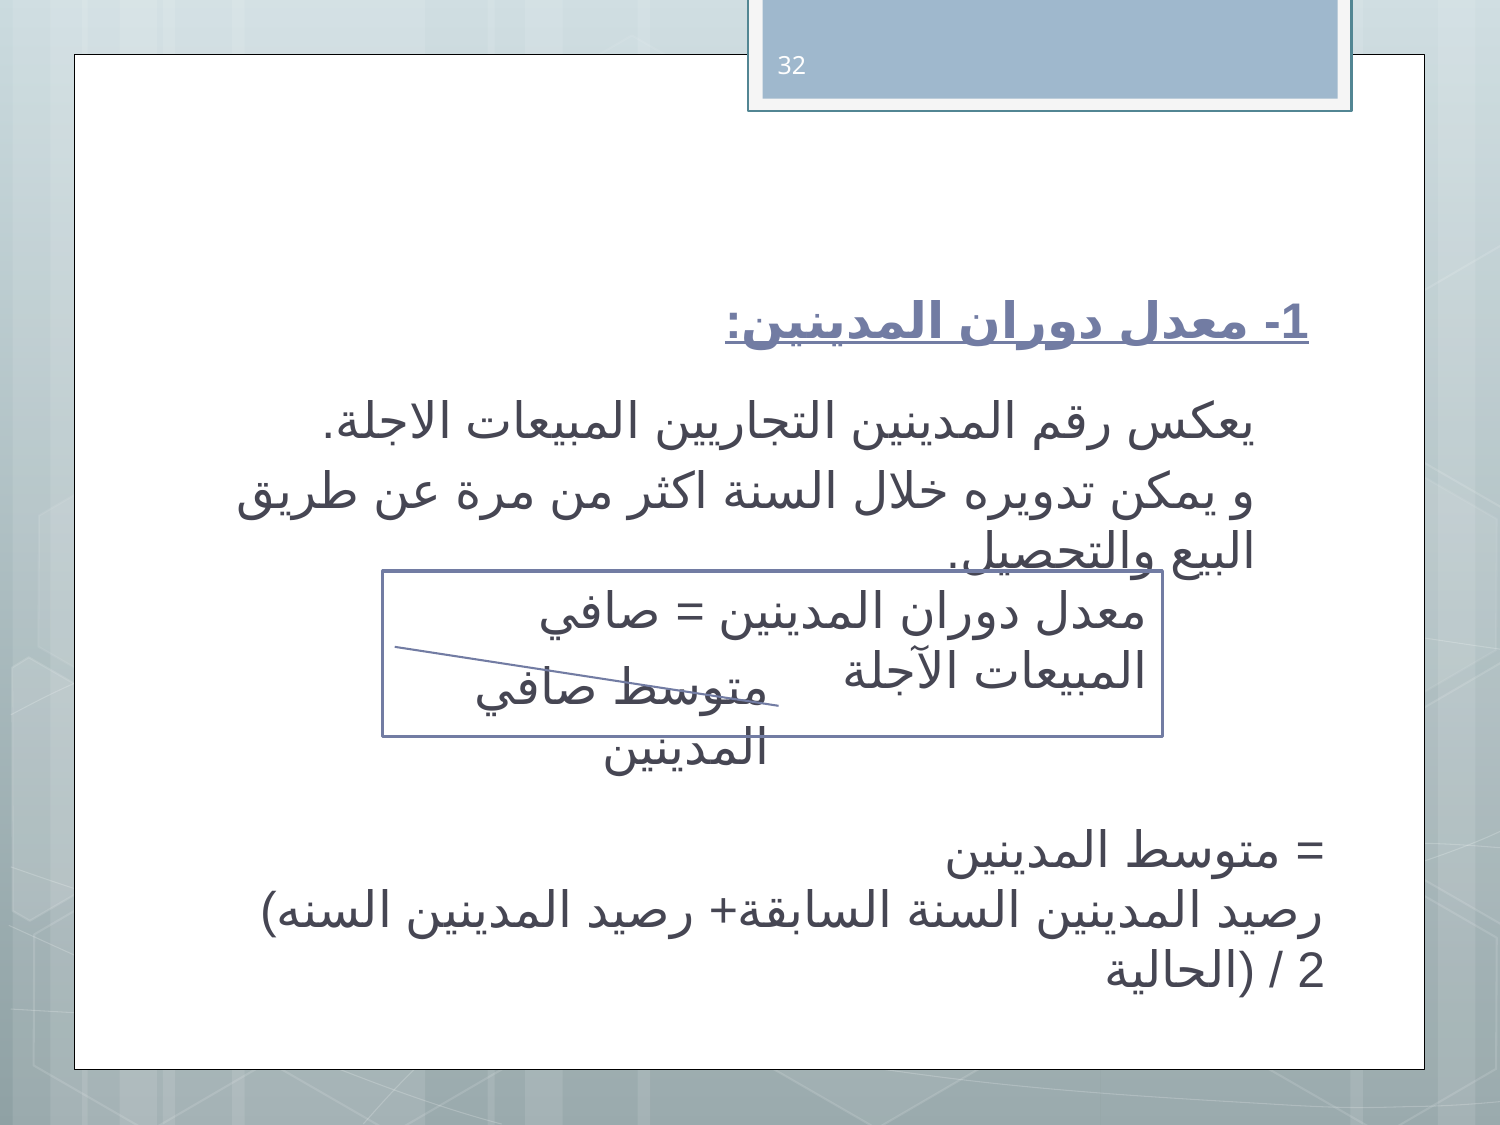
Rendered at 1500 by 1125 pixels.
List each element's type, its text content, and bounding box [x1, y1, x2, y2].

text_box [364, 570, 1163, 737]
slide_number 32 [762, 36, 982, 97]
text_box متوسط المدينين = (رصيد المدينين السنة السابقة+ رصيد المدينين السنه الحالية) / 2 [217, 810, 1340, 1006]
title 1- معدل دوران المدينين: [171, 168, 1324, 357]
list يعكس رقم المدينين التجاريين المبيعات الاجلة. و يمكن تدويره خلال السنة اكثر من مرة عن طريق البيع والتحصيل. [159, 381, 1283, 575]
